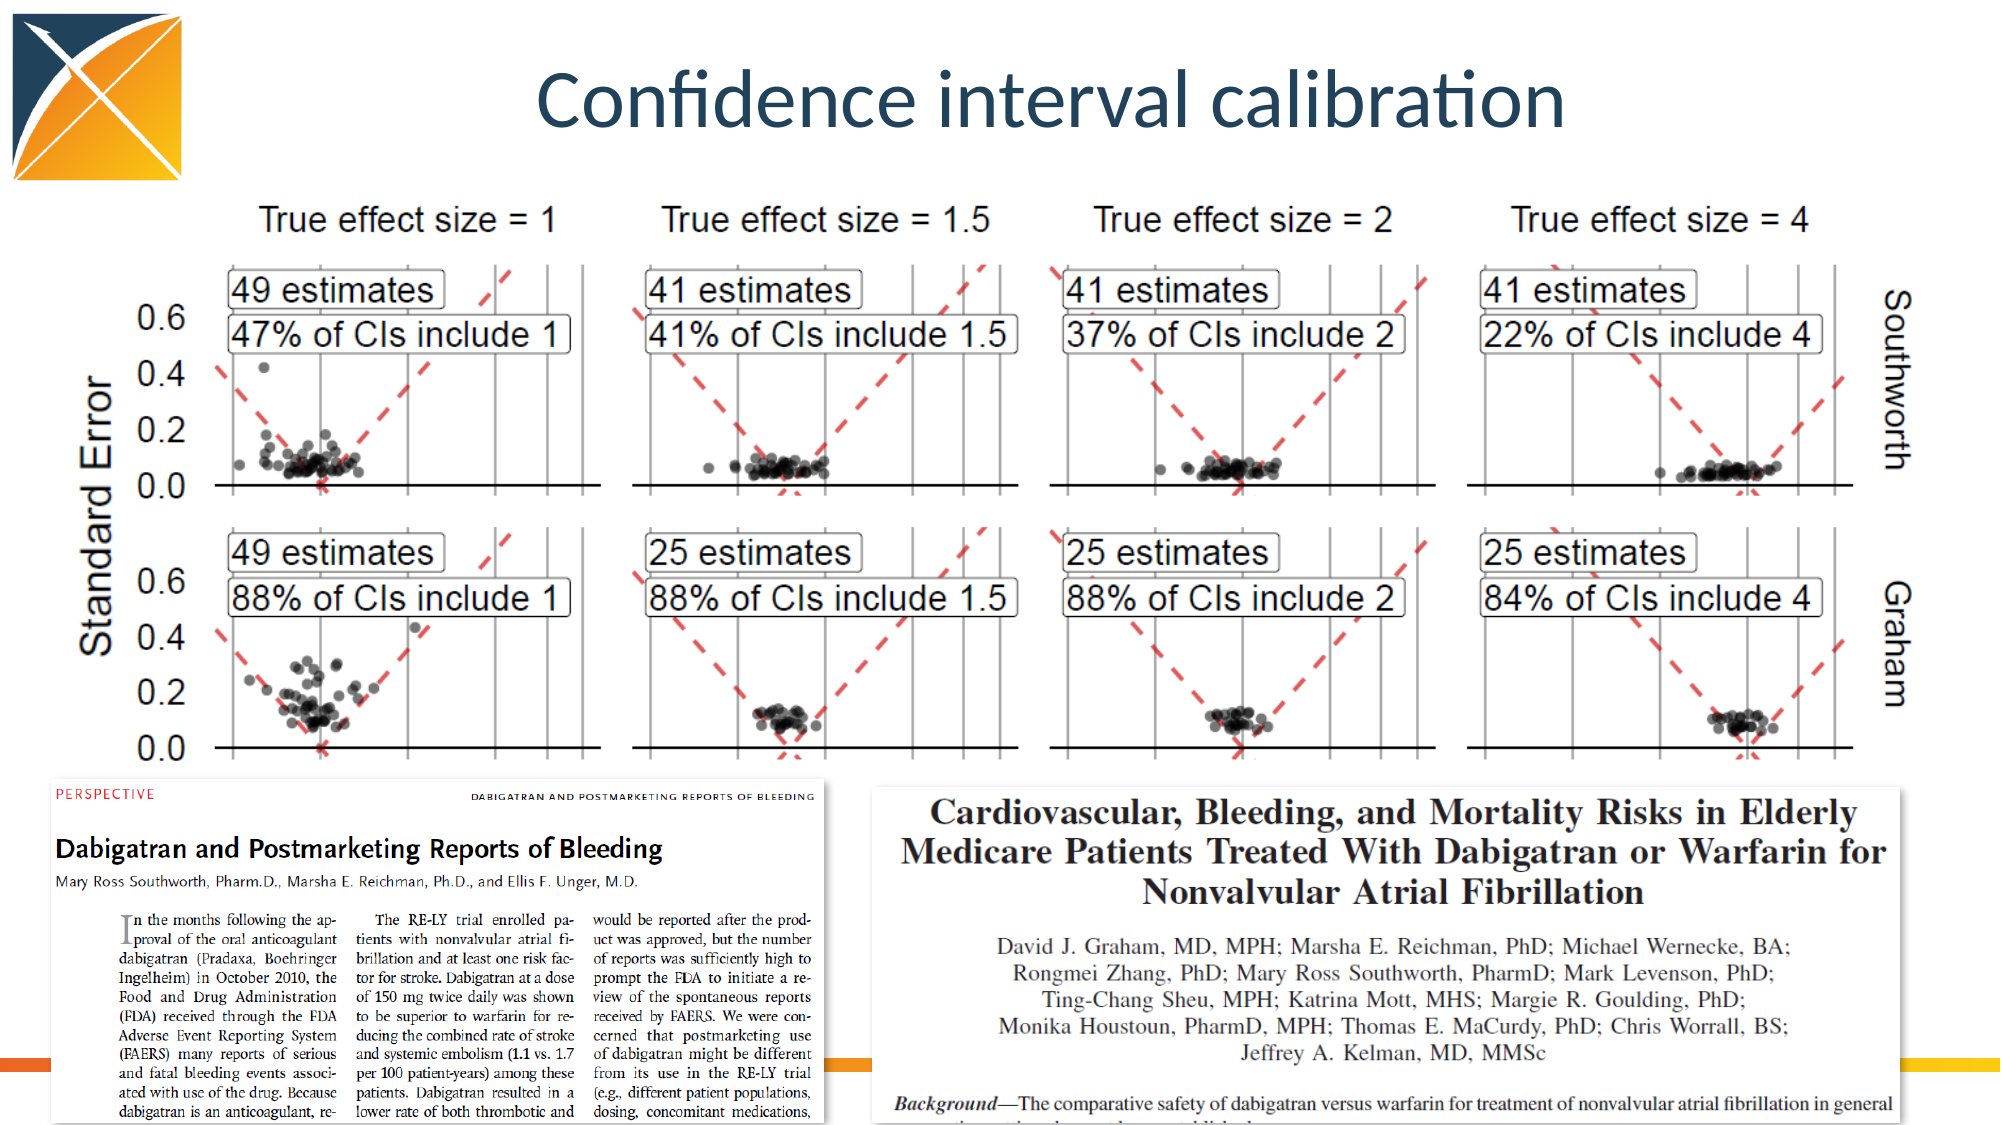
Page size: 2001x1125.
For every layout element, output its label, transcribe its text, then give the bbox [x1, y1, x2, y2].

picture [50, 779, 825, 1123]
title Confidence interval calibration [205, 24, 1900, 163]
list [124, 192, 1926, 774]
picture [0, 0, 206, 200]
picture [872, 786, 1900, 1123]
picture [74, 362, 130, 668]
